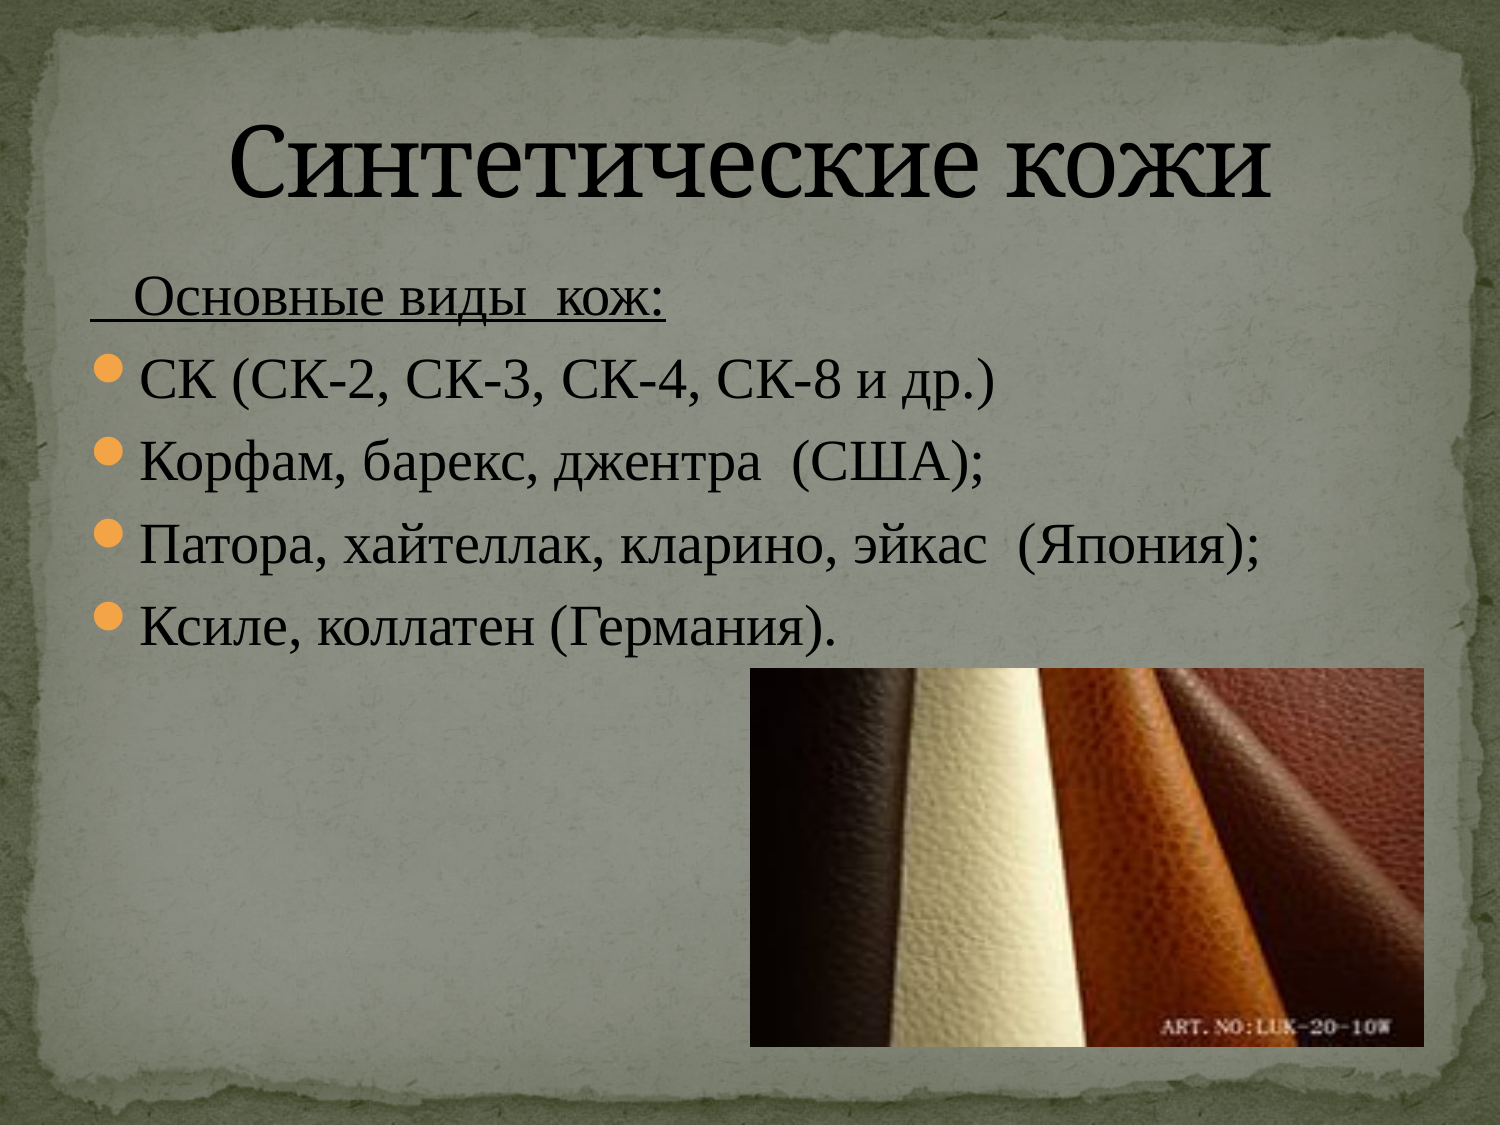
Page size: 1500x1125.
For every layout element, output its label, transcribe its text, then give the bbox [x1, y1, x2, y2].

title Синтетические кожи [74, 24, 1425, 225]
list Основные виды кож: СК (СК-2, СК-3, СК-4, СК-8 и др.) Корфам, барекс, джентра (США); Патора, хайтеллак, кларино, эйкас (Япония); Ксиле, коллатен (Германия). [75, 249, 1425, 1000]
picture [750, 668, 1424, 1047]
